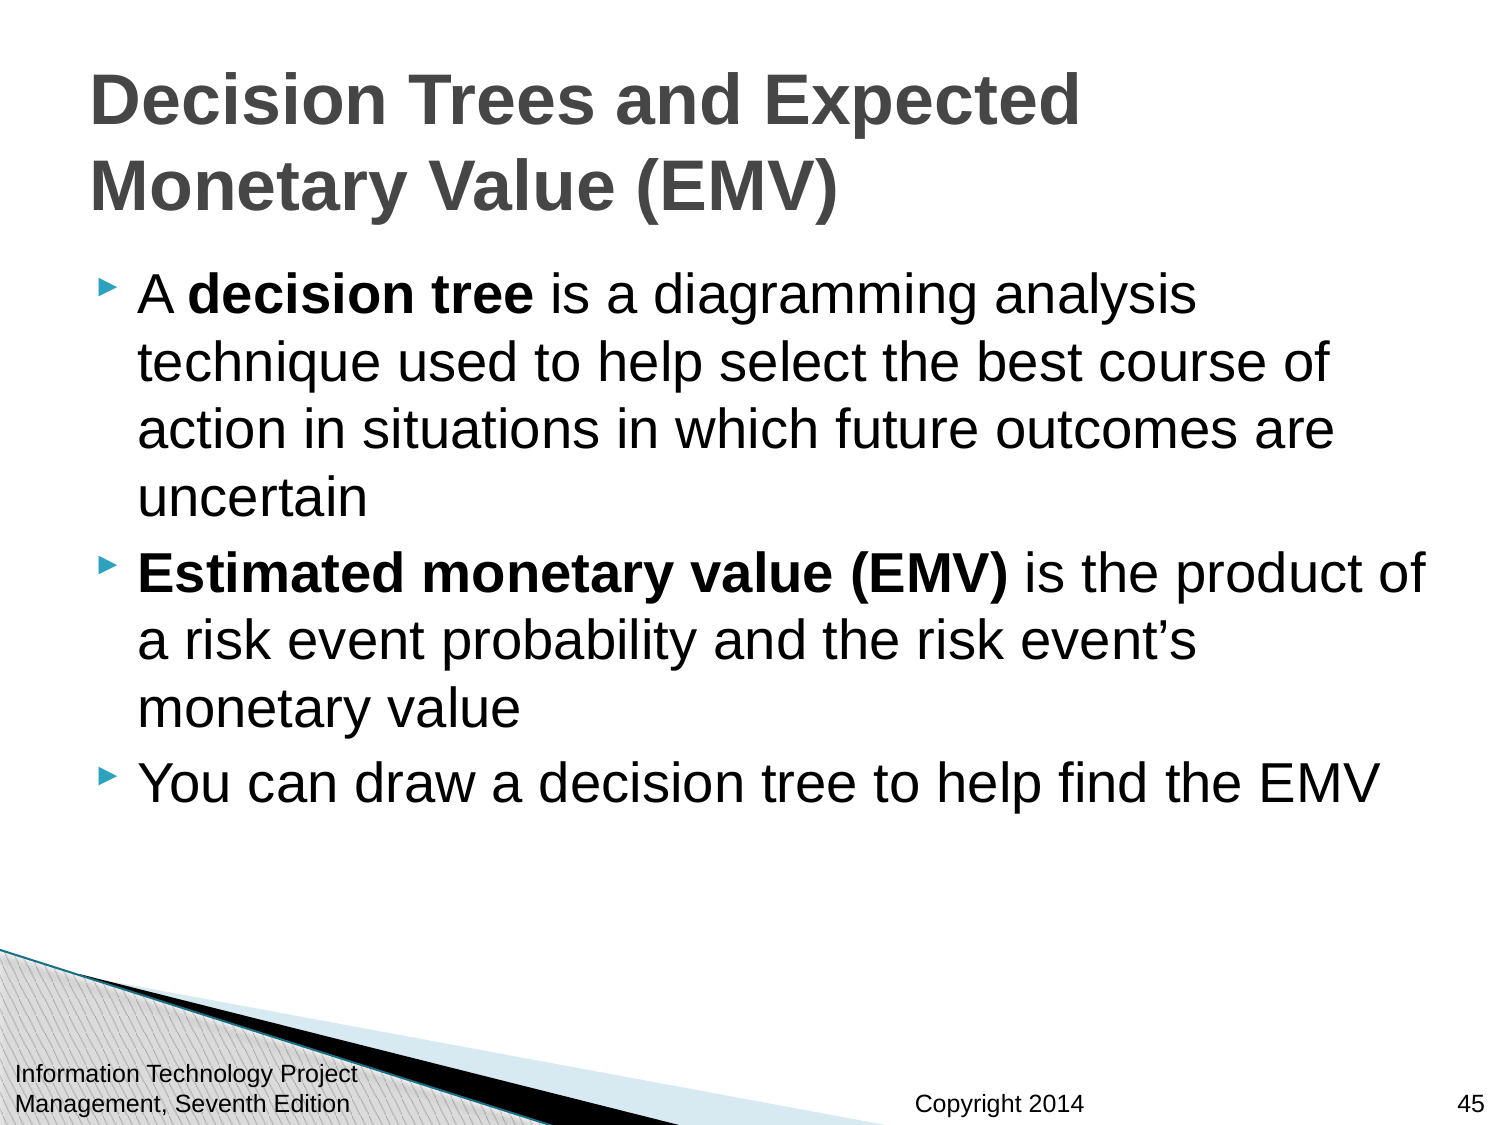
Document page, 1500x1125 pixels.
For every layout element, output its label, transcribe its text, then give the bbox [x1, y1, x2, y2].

slide_number 45 [1408, 1065, 1500, 1125]
list A decision tree is a diagramming analysis technique used to help select the best course of action in situations in which future outcomes are uncertain Estimated monetary value (EMV) is the product of a risk event probability and the risk event’s monetary value You can draw a decision tree to help find the EMV [62, 249, 1451, 1026]
footer Information Technology Project Management, Seventh Edition [0, 1065, 425, 1125]
title Decision Trees and Expected Monetary Value (EMV) [75, 45, 1425, 233]
